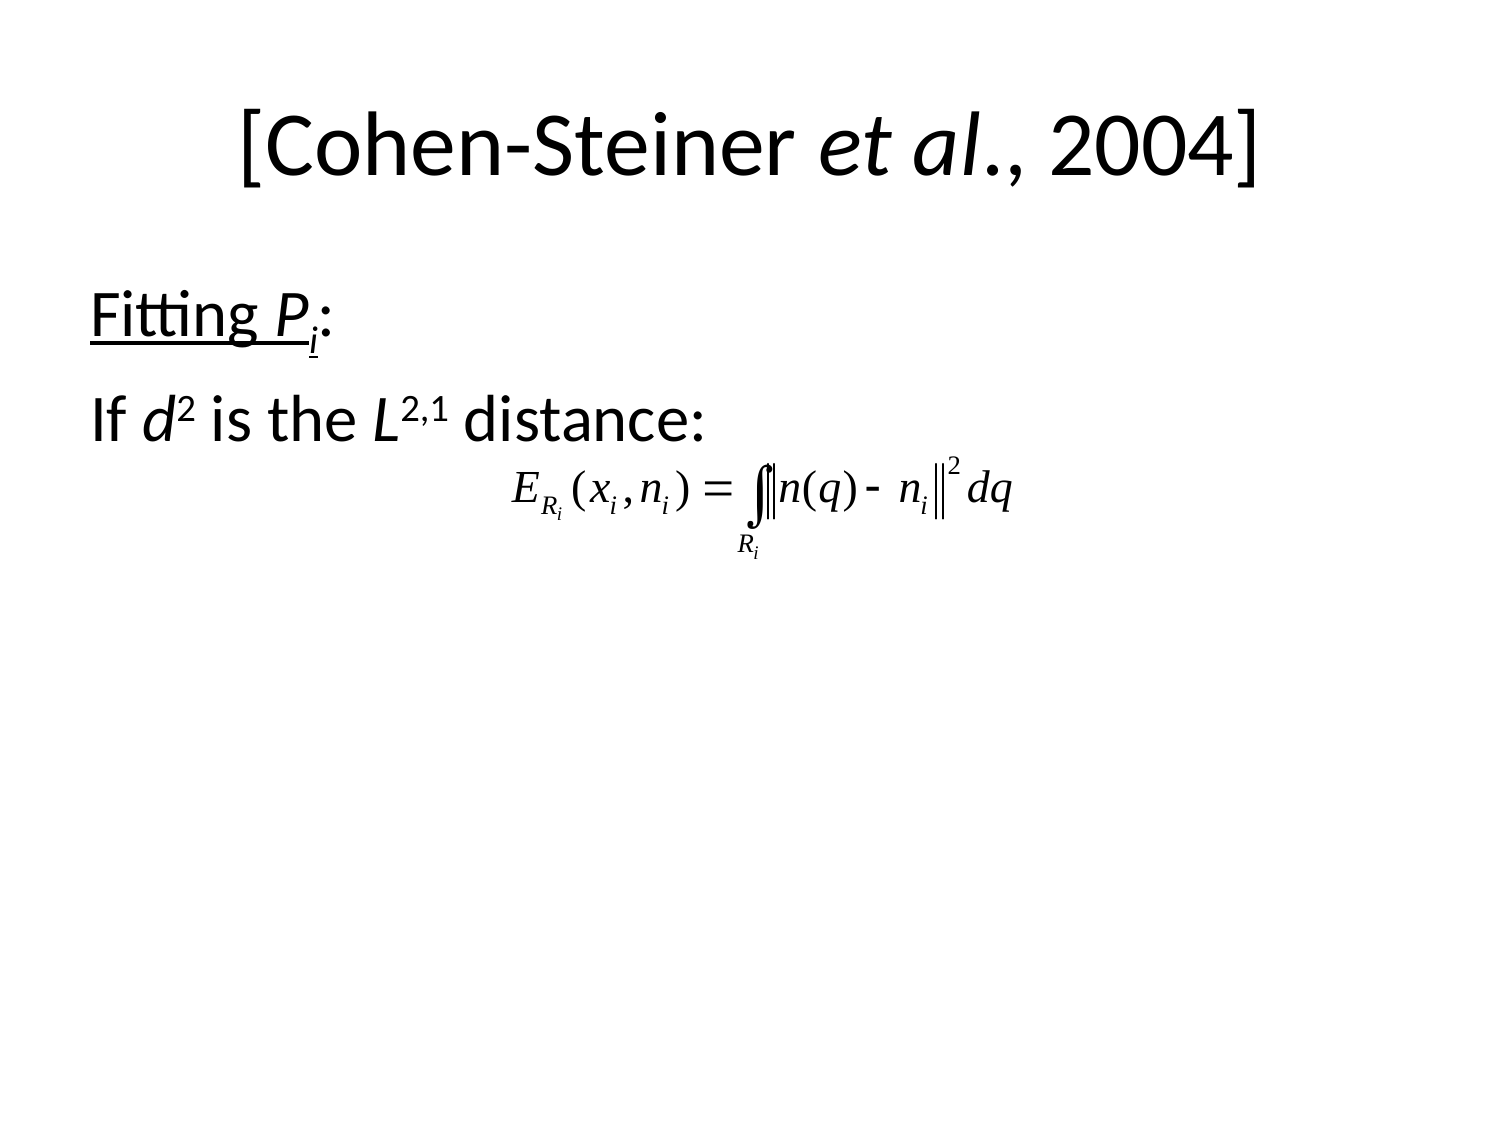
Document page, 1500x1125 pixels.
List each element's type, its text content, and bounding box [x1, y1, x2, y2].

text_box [503, 445, 1024, 568]
list Fitting Pi: If d2 is the L2,1 distance: [75, 262, 1425, 1125]
title [Cohen-Steiner et al., 2004] [75, 45, 1425, 233]
